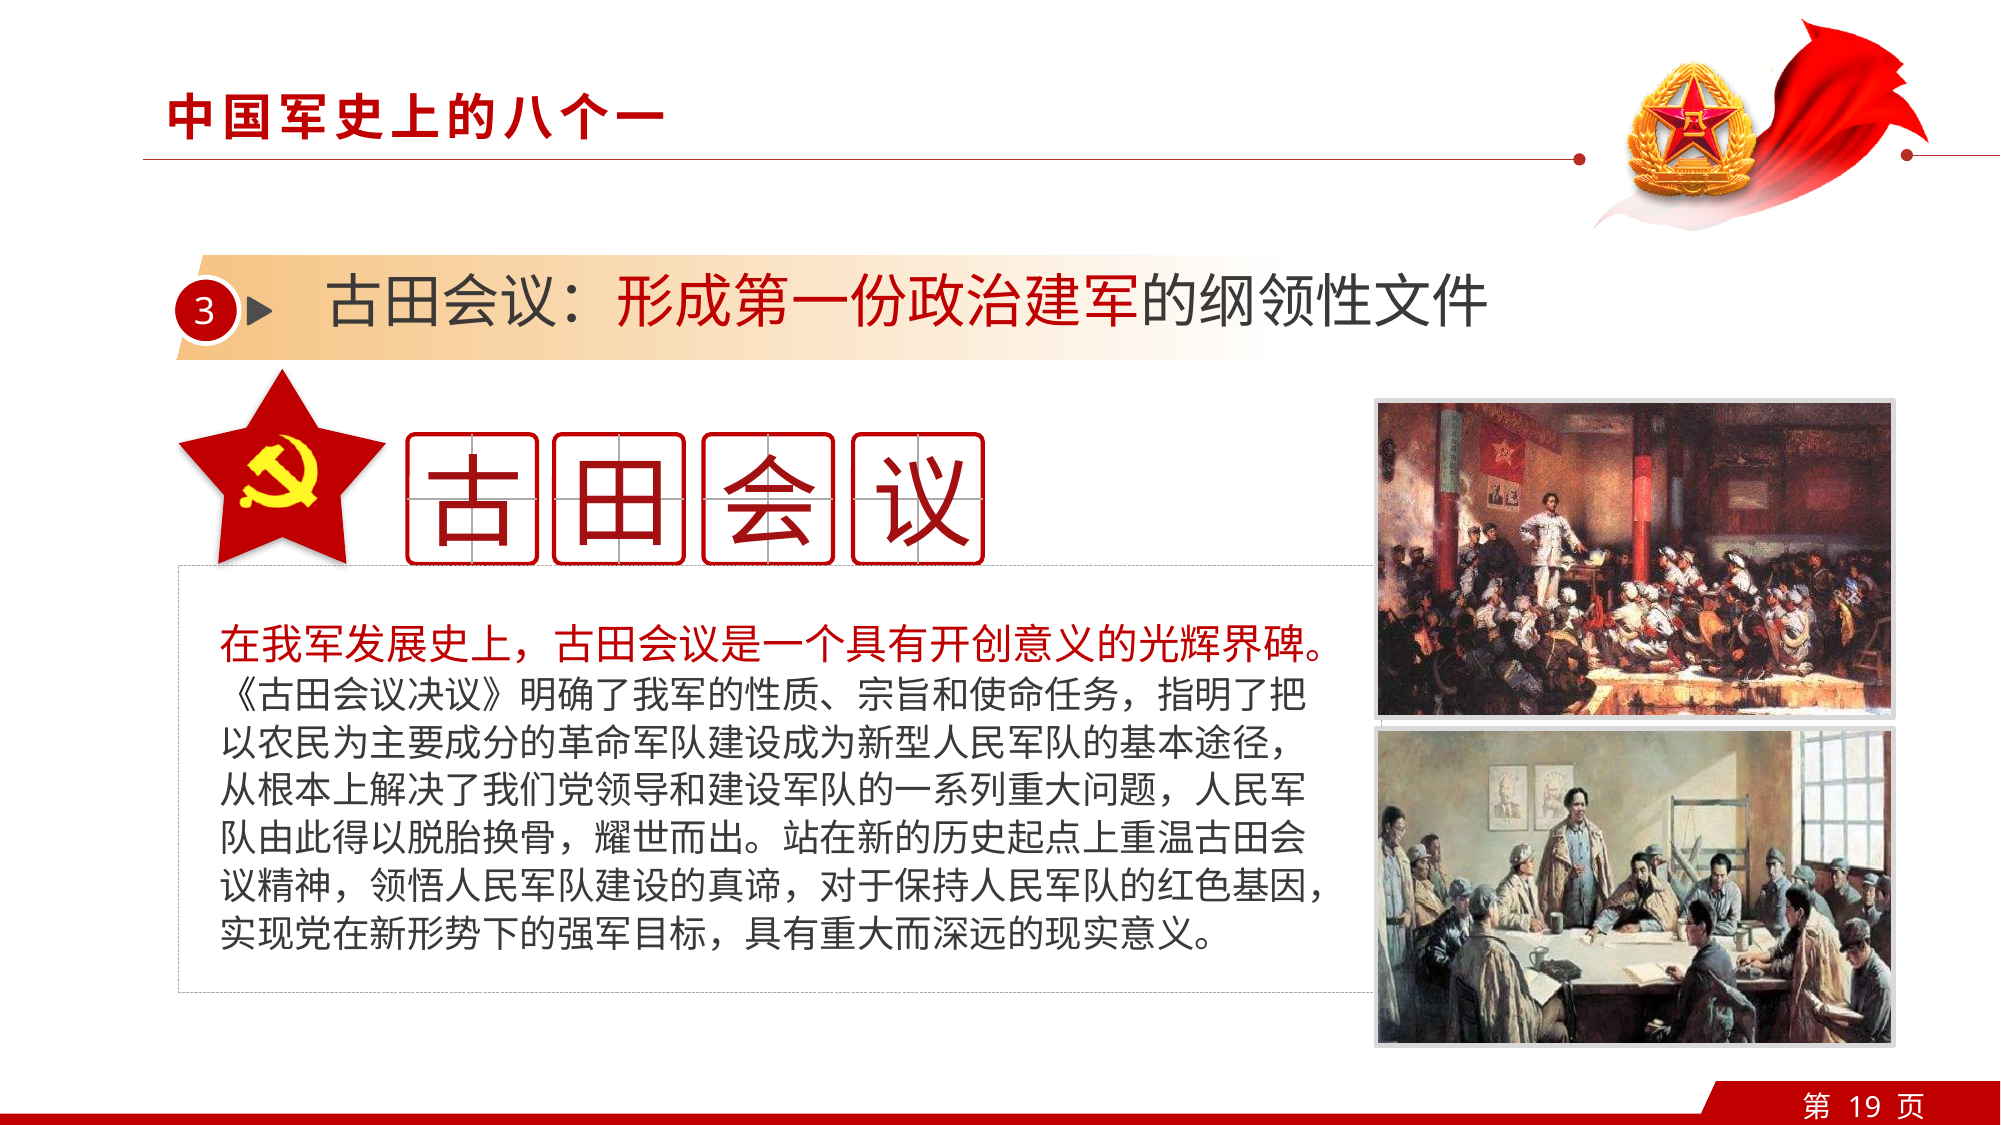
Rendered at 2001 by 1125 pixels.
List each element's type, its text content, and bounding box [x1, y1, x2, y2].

text_box [1376, 400, 1894, 718]
text_box [178, 565, 1383, 993]
text_box [176, 255, 1286, 360]
text_box [246, 296, 273, 326]
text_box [853, 430, 983, 564]
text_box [703, 430, 834, 564]
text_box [554, 430, 684, 564]
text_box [172, 277, 240, 344]
text_box 中国军史上的八个一 [151, 47, 699, 153]
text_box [407, 430, 538, 564]
text_box 古田会议：形成第一份政治建军的纲领性文件 [310, 256, 1729, 342]
text_box [1376, 728, 1894, 1046]
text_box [178, 368, 387, 564]
picture [1581, 0, 1938, 244]
